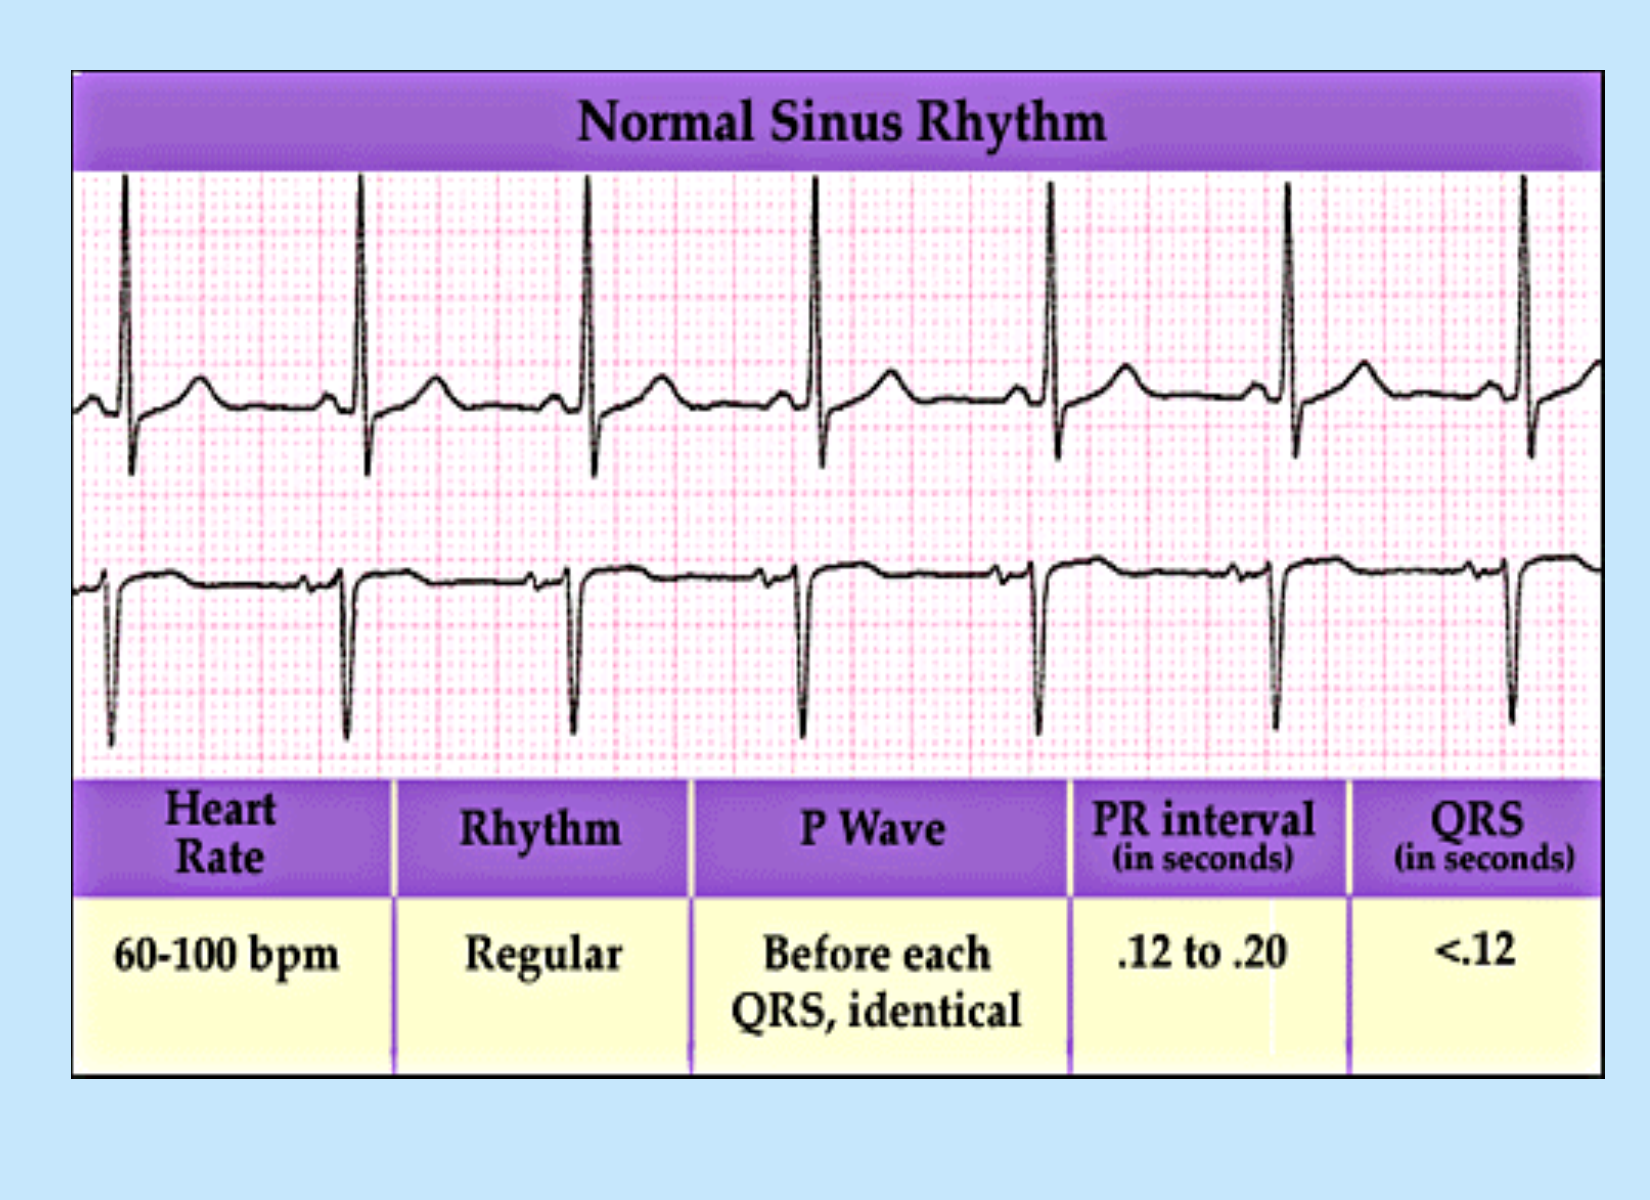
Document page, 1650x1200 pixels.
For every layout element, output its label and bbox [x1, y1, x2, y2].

list [71, 70, 1605, 1080]
